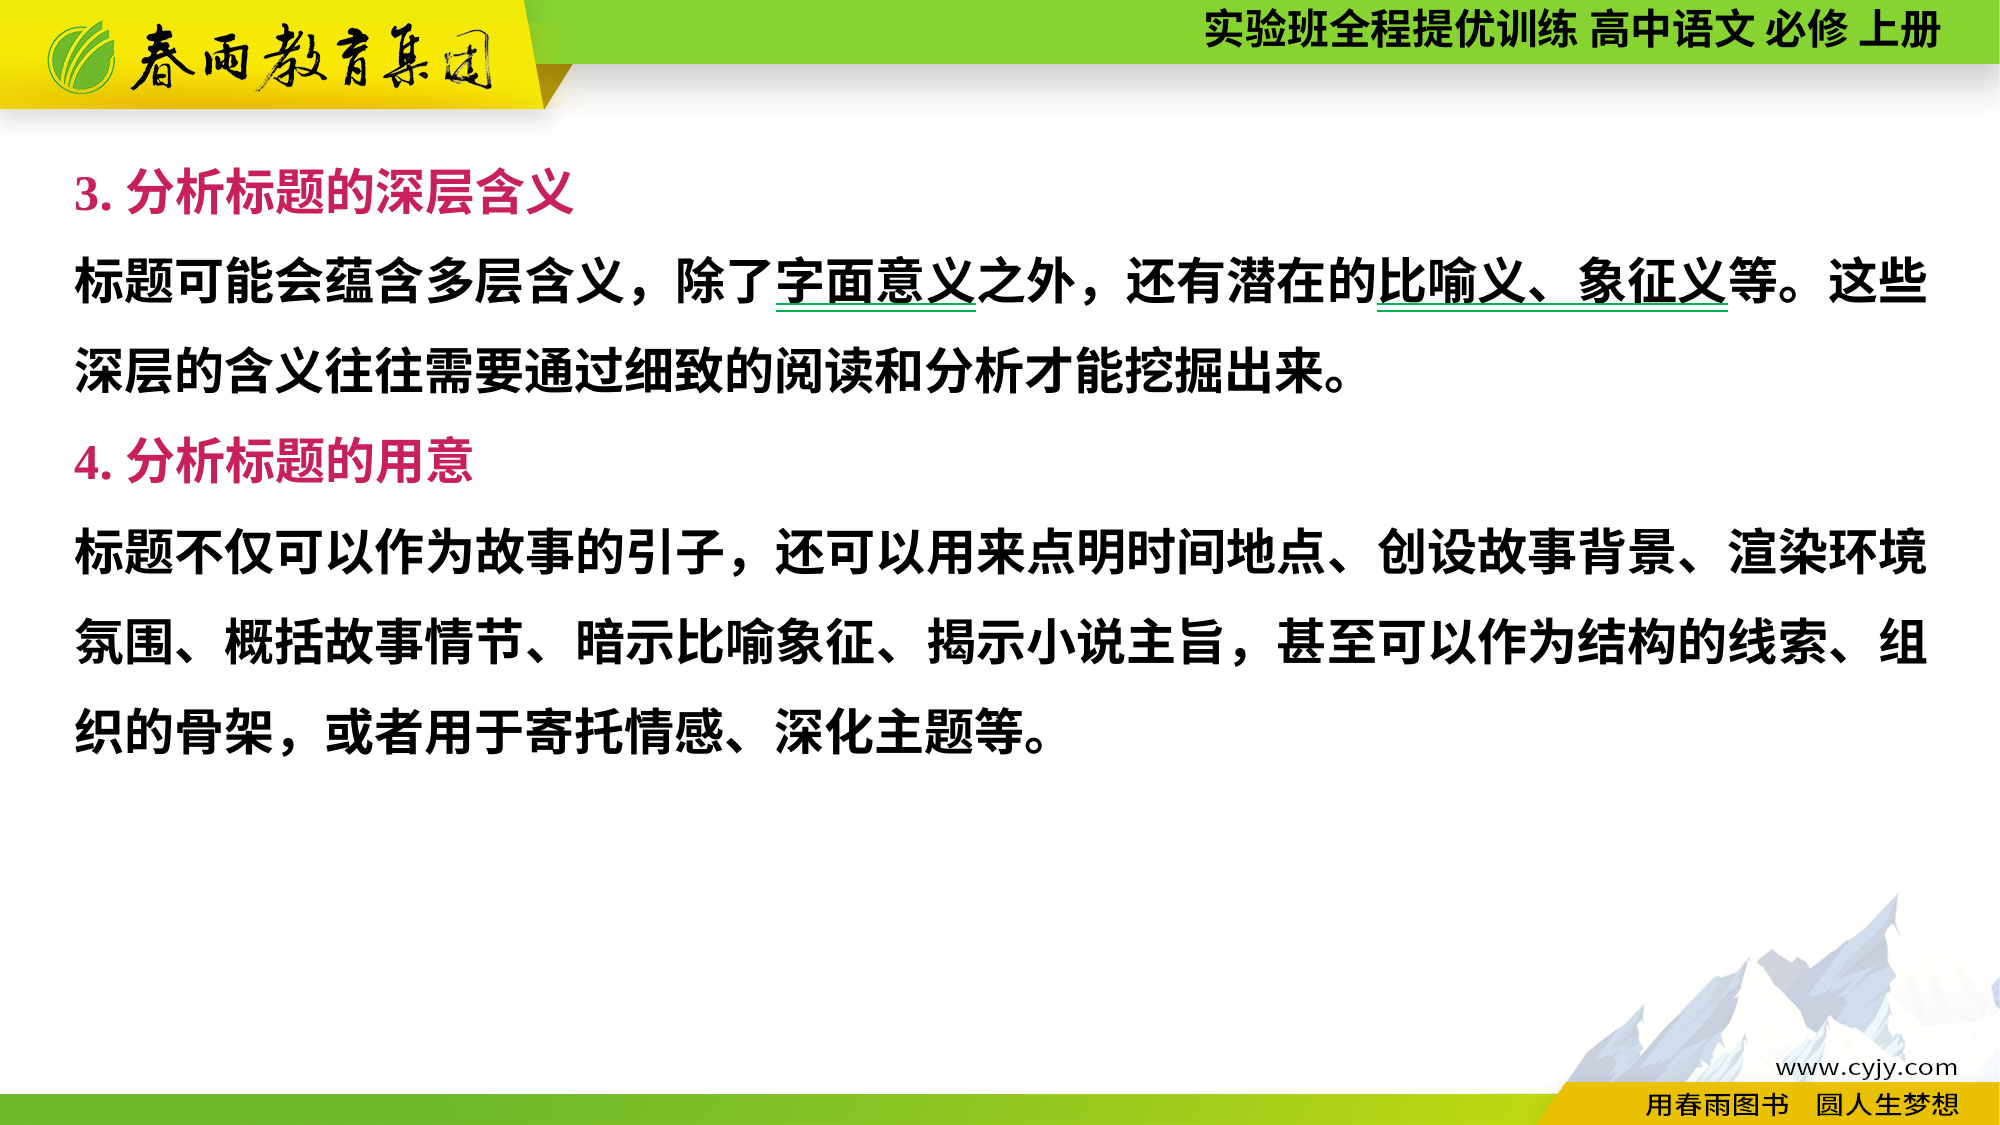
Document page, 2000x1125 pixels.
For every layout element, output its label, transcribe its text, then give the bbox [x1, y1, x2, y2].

list 3.分析标题的深层含义 标题可能会蕴含多层含义，除了字面意义之外，还有潜在的比喻义、象征义等。这些深层的含义往往需要通过细致的阅读和分析才能挖掘出来。 4.分析标题的用意 标题不仅可以作为故事的引子，还可以用来点明时间地点、创设故事背景、渲染环境氛围、概括故事情节、暗示比喻象征、揭示小说主旨，甚至可以作为结构的线索、组织的骨架，或者用于寄托情感、深化主题等。 [59, 122, 1944, 774]
picture [0, 0, 2000, 1125]
